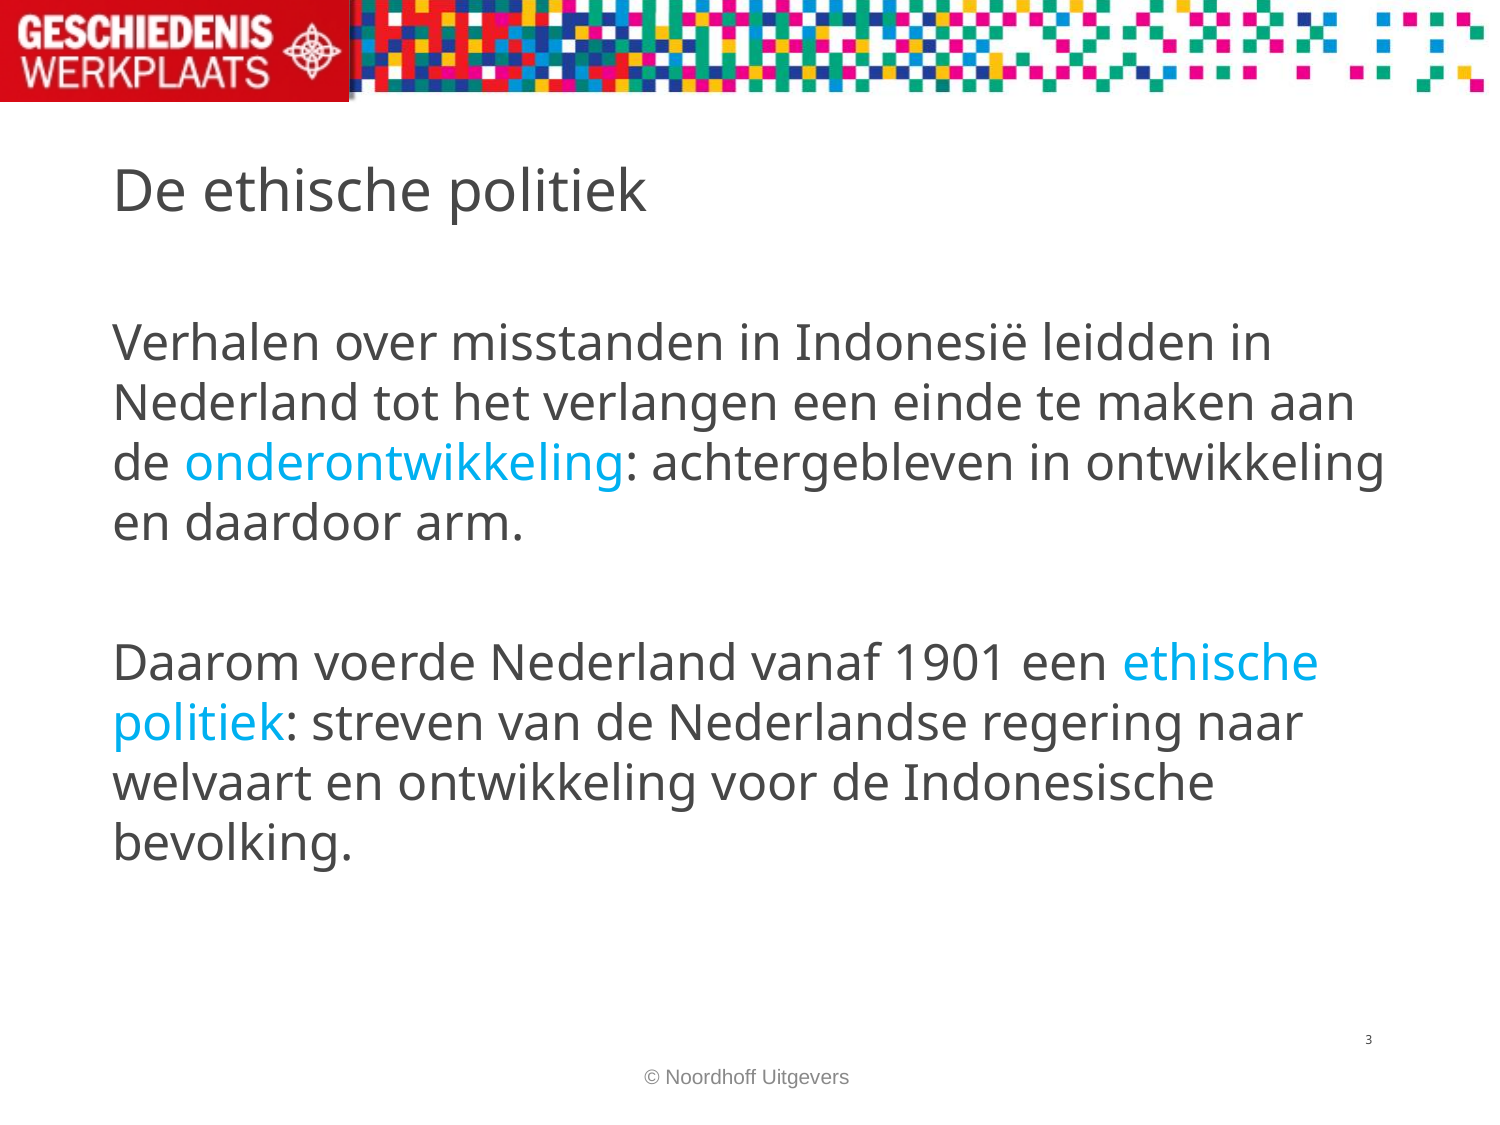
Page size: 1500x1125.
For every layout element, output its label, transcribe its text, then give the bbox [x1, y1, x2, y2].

text_box © Noordhoff Uitgevers [512, 1045, 988, 1106]
picture [0, 0, 1500, 1125]
slide_number 3 [1325, 1025, 1388, 1063]
title De ethische politiek [112, 145, 1401, 256]
list Verhalen over misstanden in Indonesië leidden in Nederland tot het verlangen een einde te maken aan de onderontwikkeling: achtergebleven in ontwikkeling en daardoor arm. Daarom voerde Nederland vanaf 1901 een ethische politiek: streven van de Nederlandse regering naar welvaart en ontwikkeling voor de Indonesische bevolking. [112, 302, 1409, 1024]
